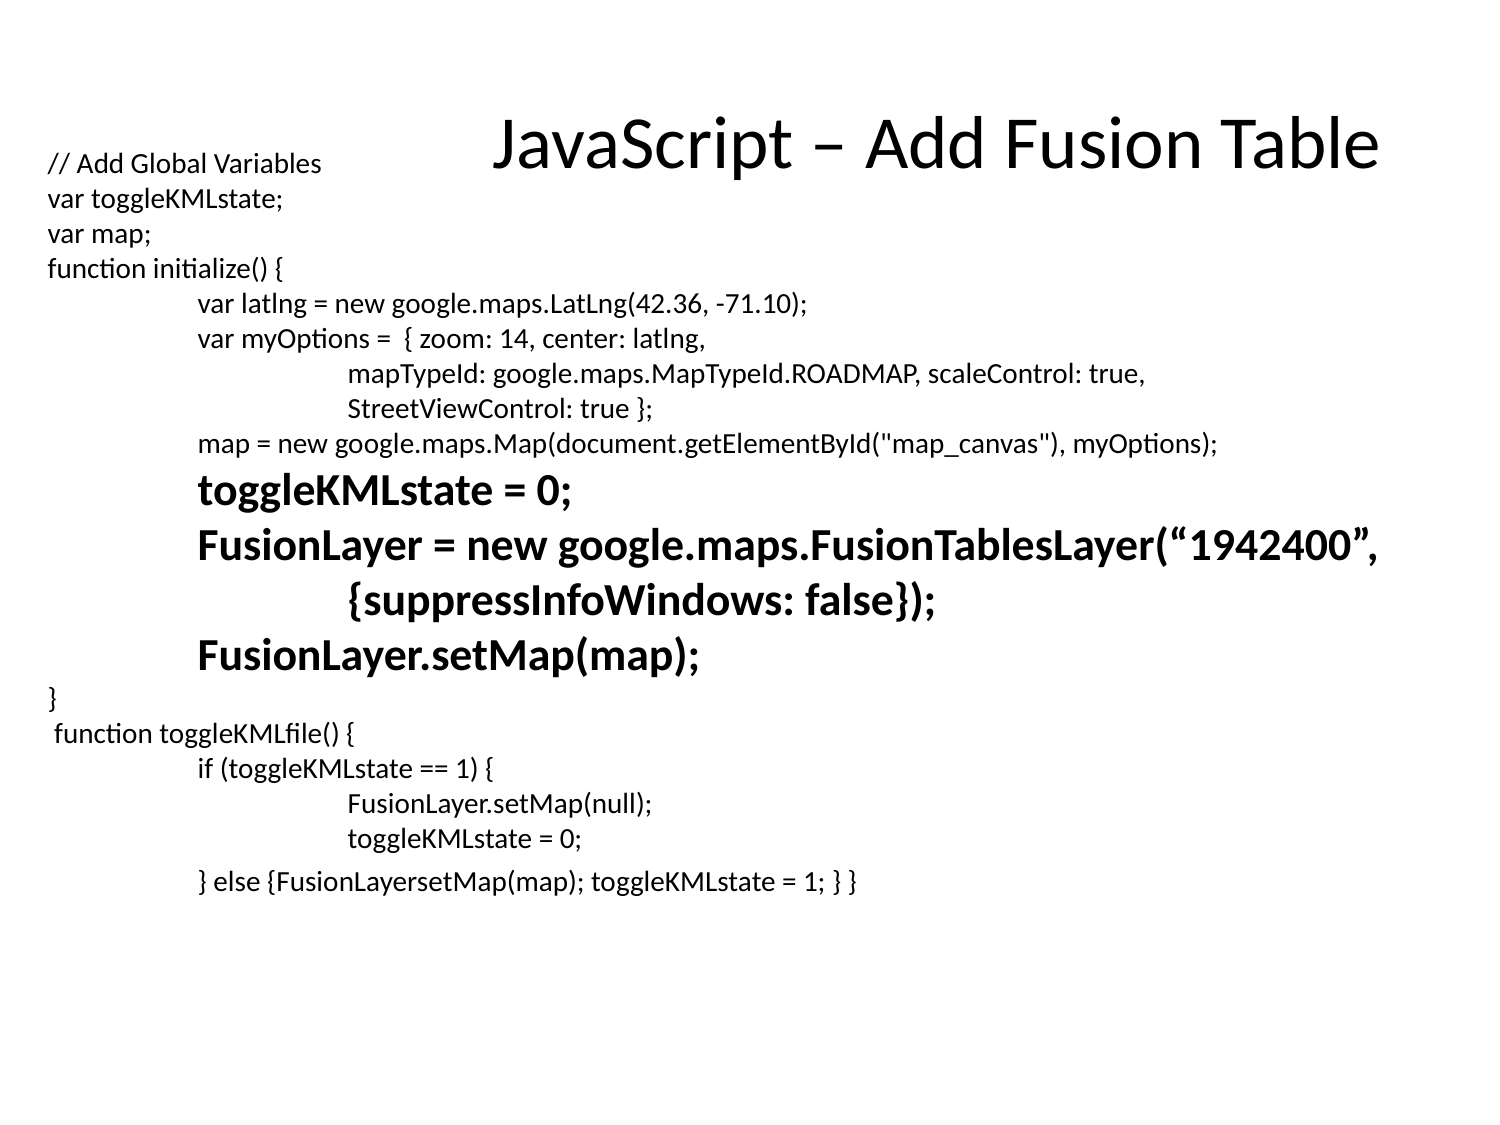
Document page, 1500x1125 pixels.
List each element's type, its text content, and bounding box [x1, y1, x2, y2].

text_box // Add Global Variables var toggleKMLstate; var map; function initialize() { var latlng = new google.maps.LatLng(42.36, -71.10); var myOptions = { zoom: 14, center: latlng, mapTypeId: google.maps.MapTypeId.ROADMAP, scaleControl: true, StreetViewControl: true }; map = new google.maps.Map(document.getElementById("map_canvas"), myOptions); toggleKMLstate = 0; FusionLayer = new google.maps.FusionTablesLayer(“1942400”, {suppressInfoWindows: false}); FusionLayer.setMap(map); } function toggleKMLfile() { if (toggleKMLstate == 1) { FusionLayer.setMap(null); toggleKMLstate = 0; } else {FusionLayersetMap(map); toggleKMLstate = 1; } } [32, 137, 1395, 907]
title JavaScript – Add Fusion Table [450, 45, 1425, 233]
